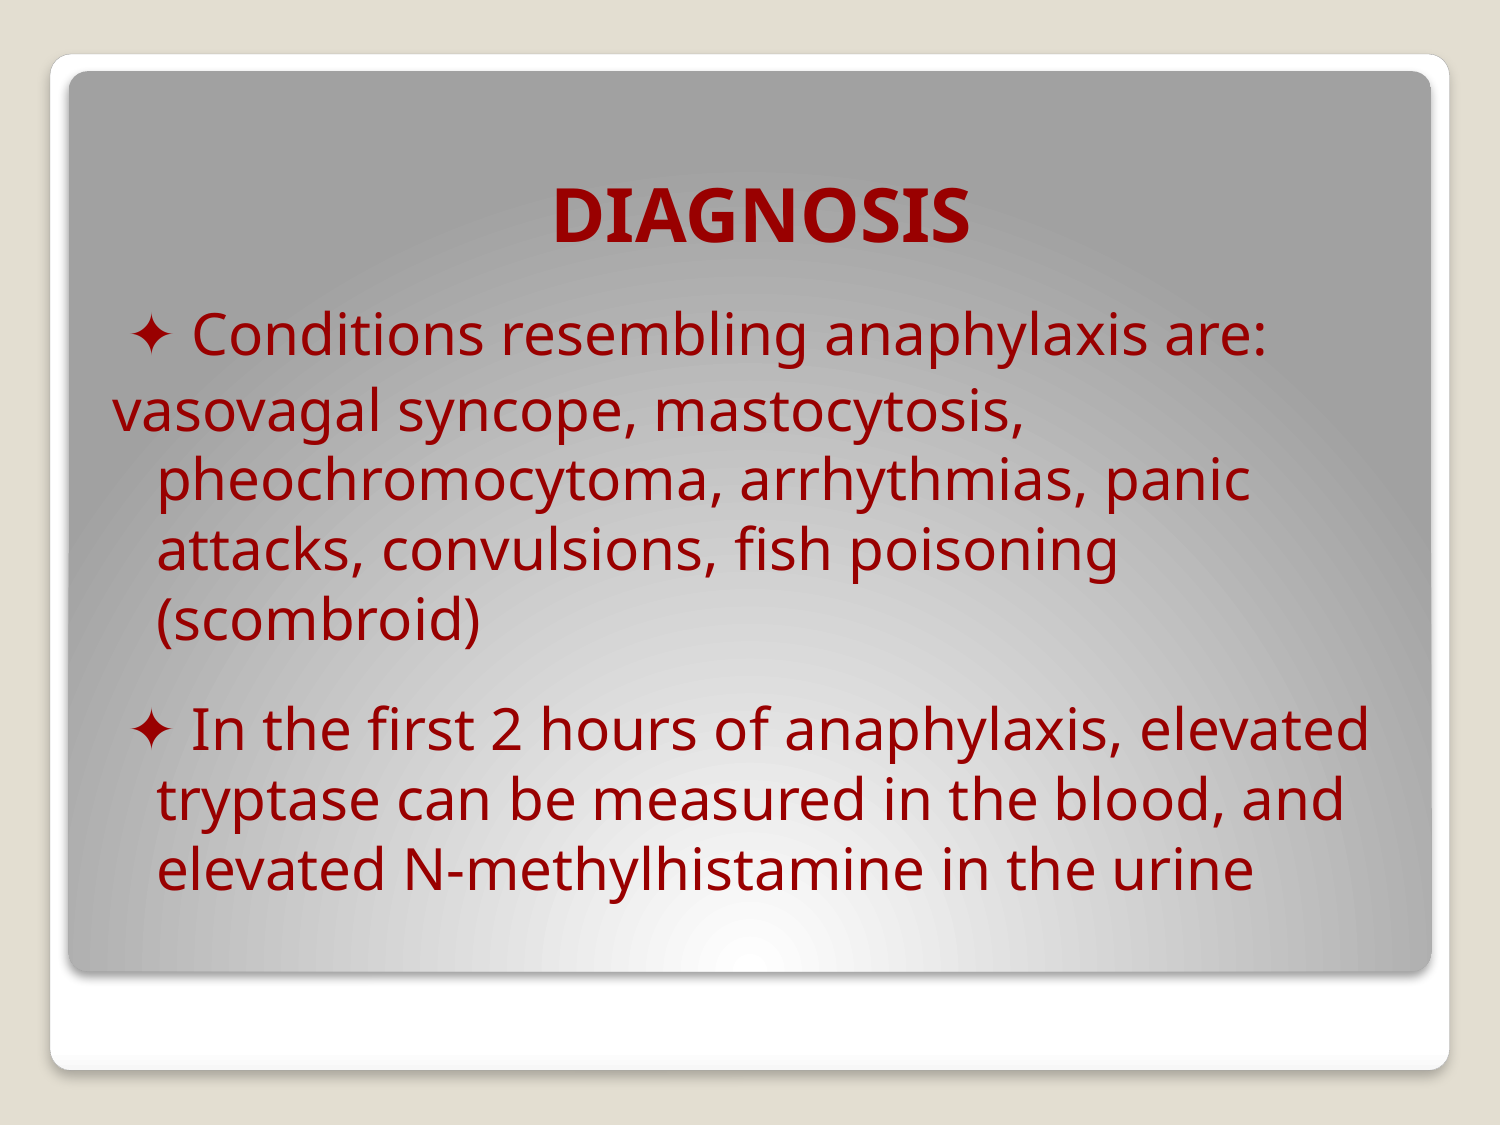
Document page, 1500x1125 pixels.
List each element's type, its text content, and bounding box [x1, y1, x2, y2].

list DIAGNOSIS ✦ Conditions resembling anaphylaxis are: vasovagal syncope, mastocytosis, pheochromocytoma, arrhythmias, panic attacks, convulsions, fish poisoning (scombroid) ✦ In the first 2 hours of anaphylaxis, elevated tryptase can be measured in the blood, and elevated N-methylhistamine in the urine [82, 152, 1425, 1020]
